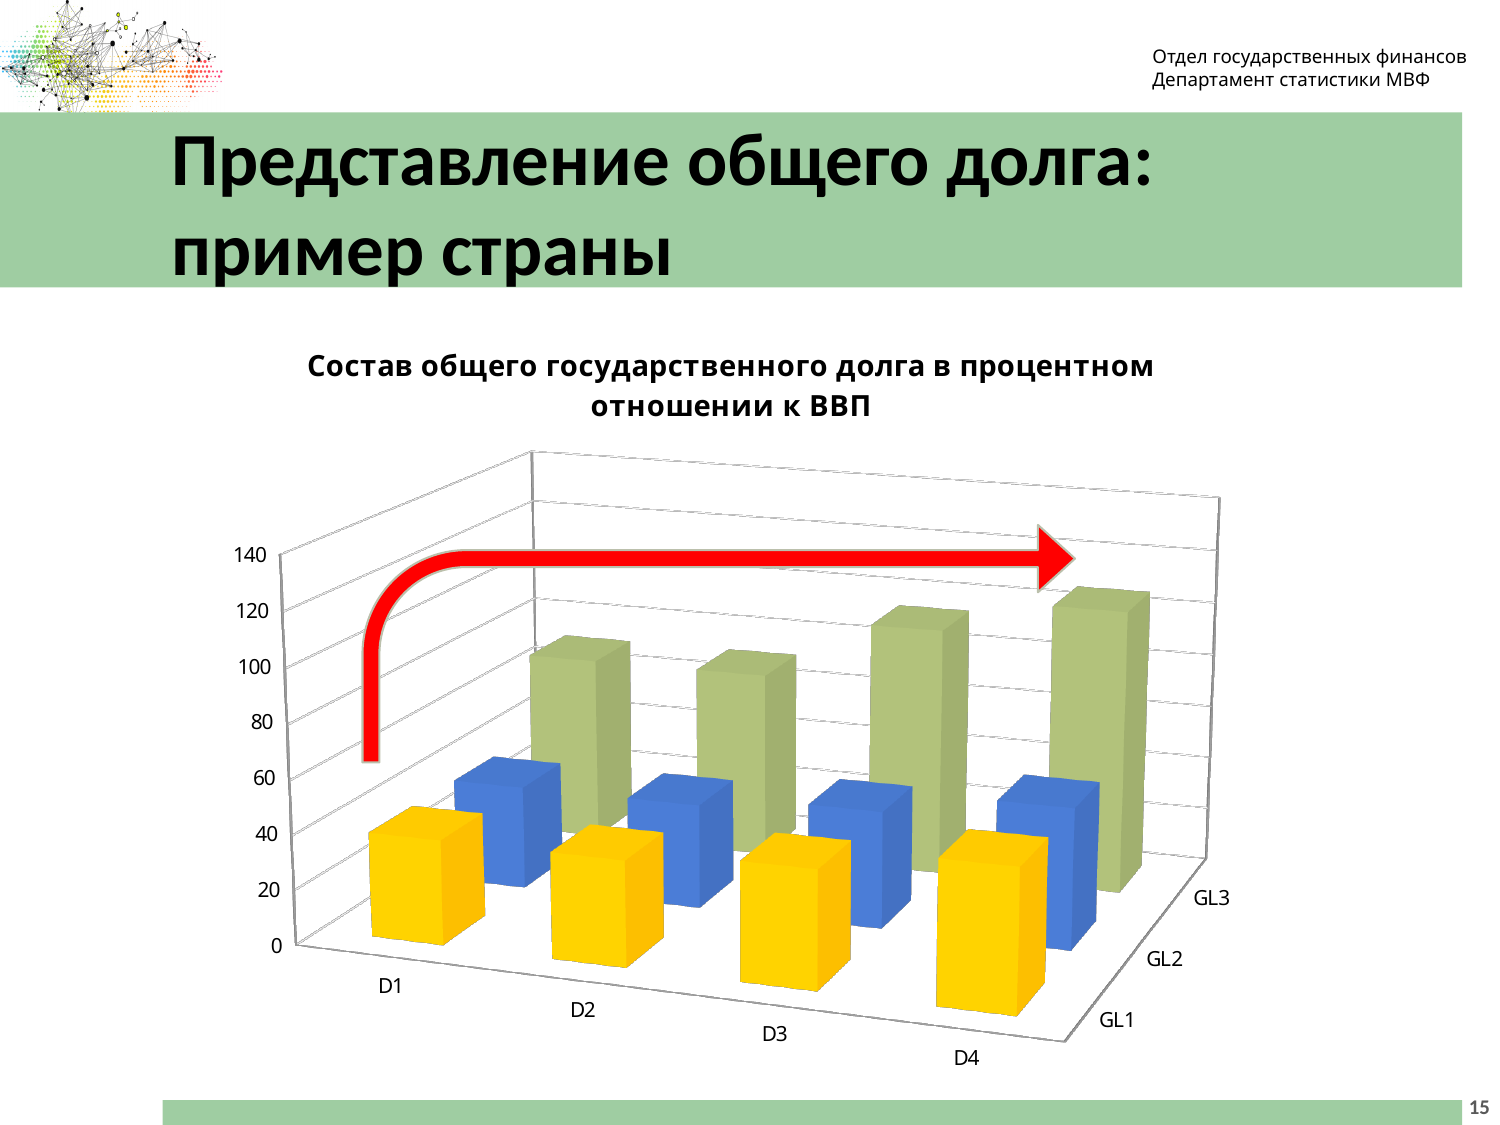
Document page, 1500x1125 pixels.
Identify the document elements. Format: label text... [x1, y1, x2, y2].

text_box Отдел государственных финансов Департамент статистики МВФ [1137, 37, 1500, 98]
slide_number 15 [1441, 1074, 1500, 1125]
title Представление общего долга: пример страны [0, 112, 1463, 288]
picture [0, 0, 225, 112]
chart [161, 311, 1301, 1088]
